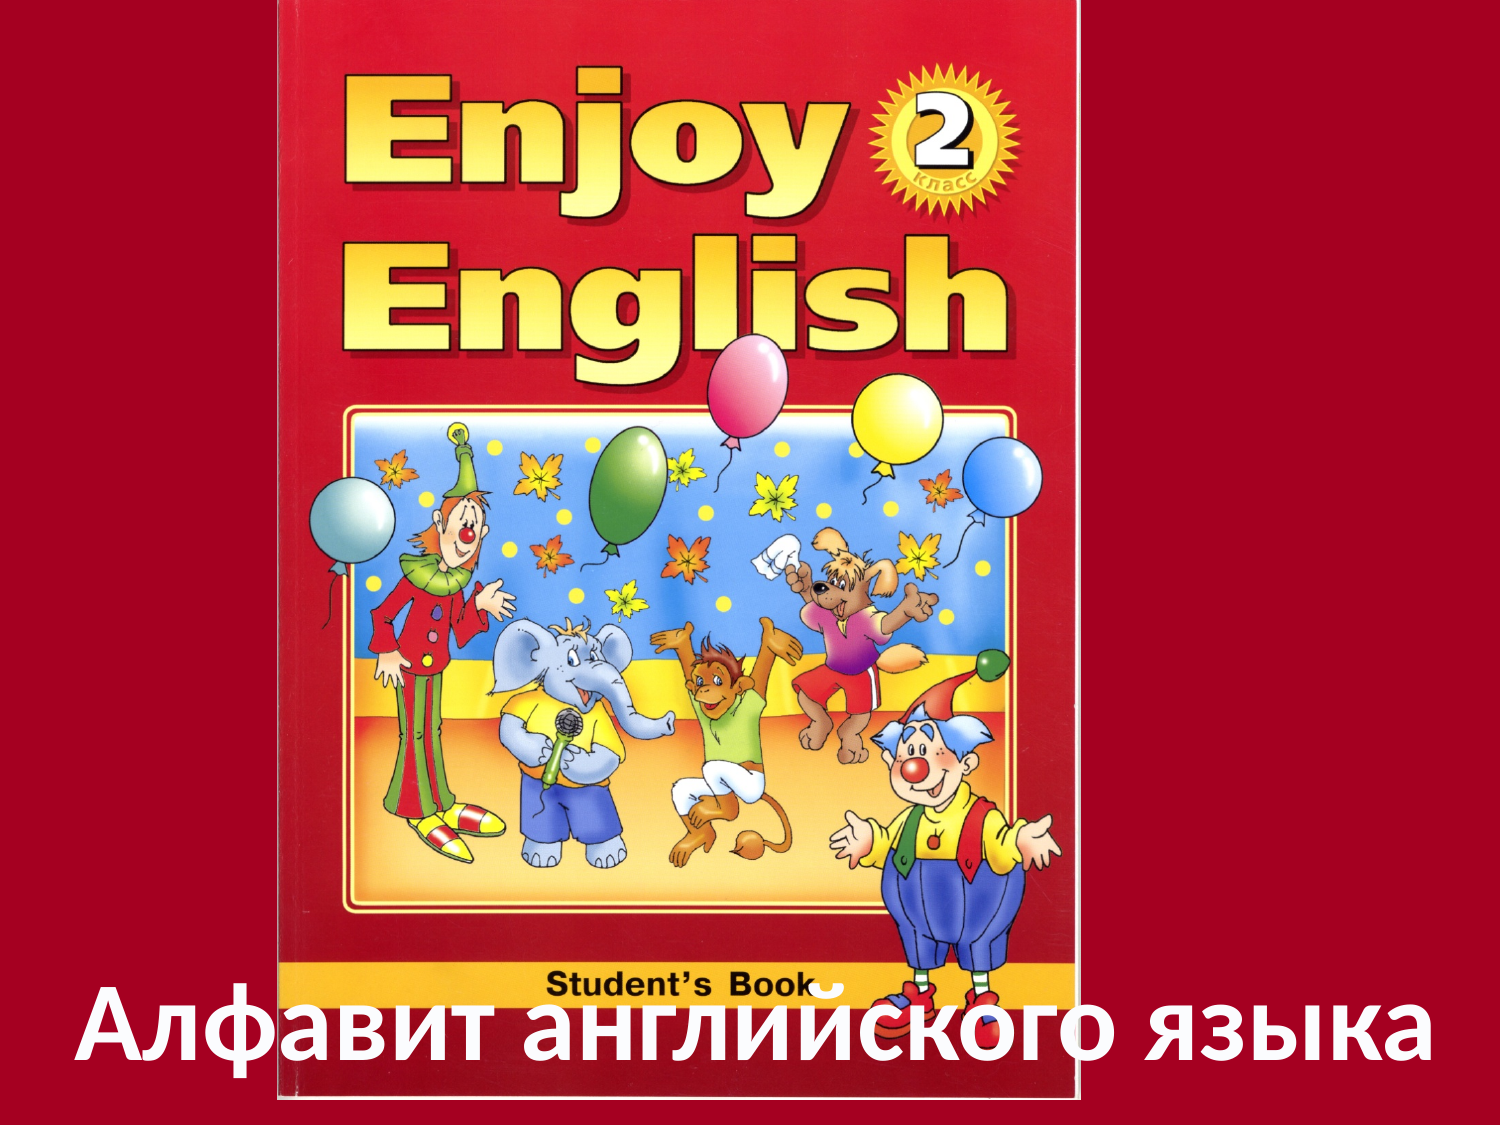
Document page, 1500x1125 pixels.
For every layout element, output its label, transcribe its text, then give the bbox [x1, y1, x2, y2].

text_box Алфавит английского языка [1087, 940, 1453, 1091]
picture [277, 0, 1081, 1100]
text_box Алфавит английского языка [59, 940, 272, 1091]
